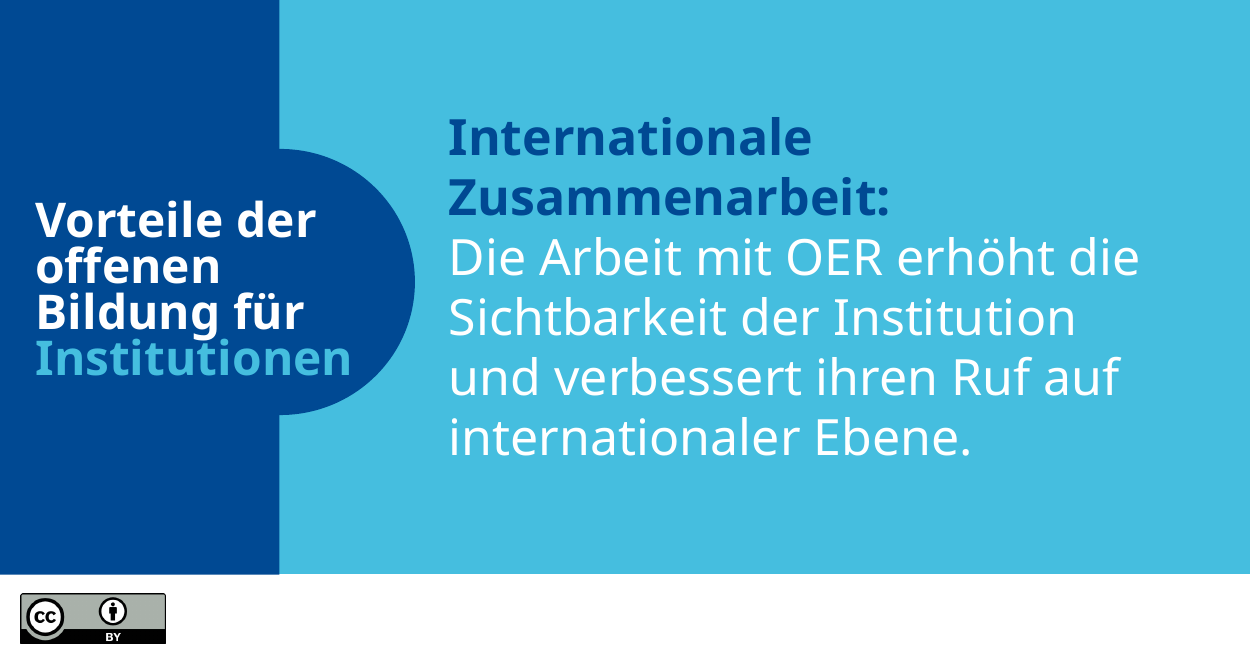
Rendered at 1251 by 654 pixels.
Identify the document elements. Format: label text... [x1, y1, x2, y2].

picture [20, 592, 166, 645]
text_box [375, 187, 415, 377]
text_box [218, 400, 343, 416]
text_box [0, 0, 280, 575]
text_box [0, 574, 1250, 654]
text_box Vorteile der offenen Bildung für Institutionen [20, 185, 375, 400]
text_box Internationale Zusammenarbeit: Die Arbeit mit OER erhöht die Sichtbarkeit der Institution und verbessert ihren Ruf auf internationaler Ebene. [433, 90, 1184, 481]
text_box [188, 148, 373, 185]
